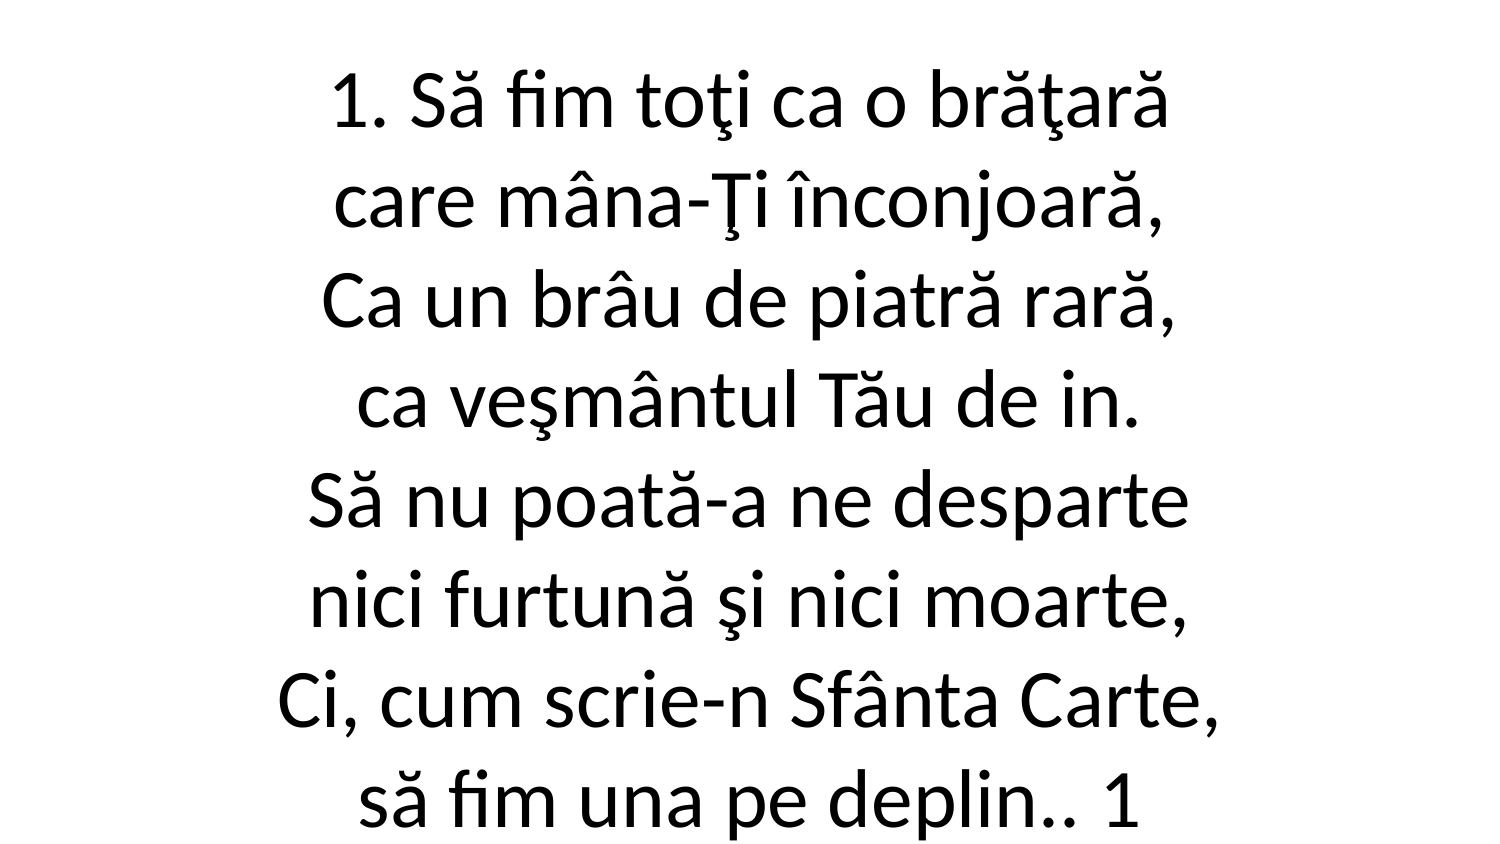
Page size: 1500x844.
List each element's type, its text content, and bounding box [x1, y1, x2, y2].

text_box 1. Să fim toţi ca o brăţară care mâna­-Ţi înconjoară, Ca un brâu de piatră rară, ca veşmântul Tău de in. Să nu poată-­a ne desparte nici furtună şi nici moarte, Ci, cum scrie­-n Sfânta Carte, să fim una pe deplin.. 1 [262, 0, 1238, 844]
